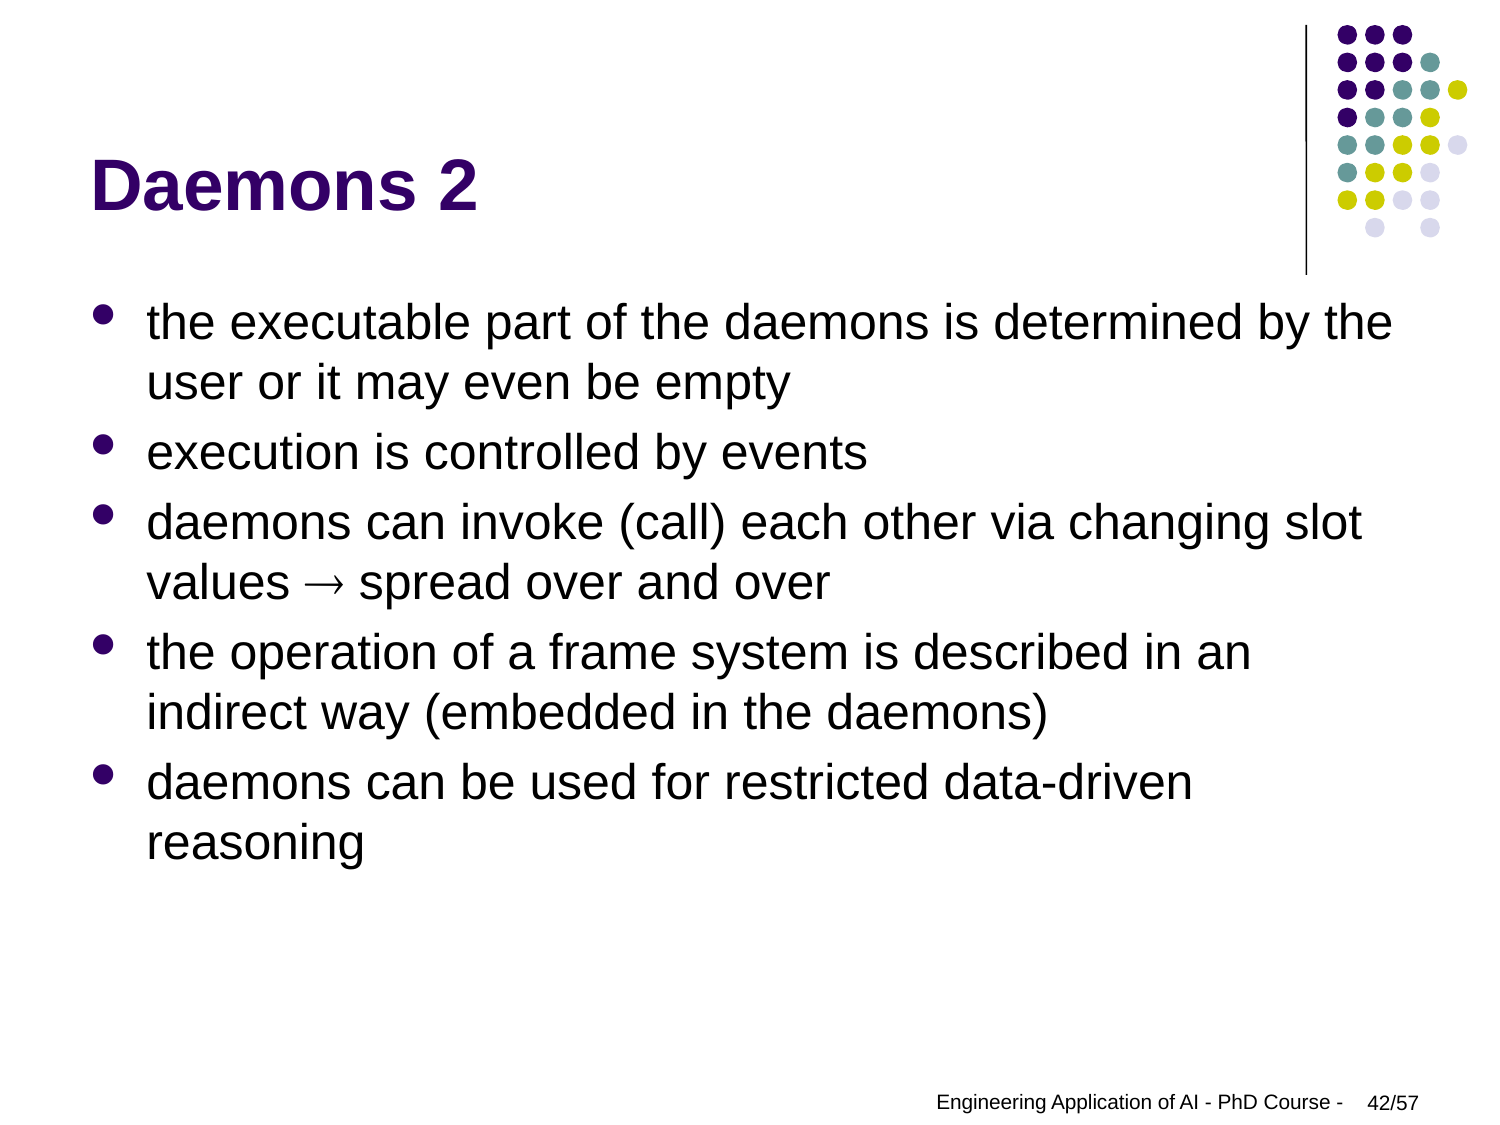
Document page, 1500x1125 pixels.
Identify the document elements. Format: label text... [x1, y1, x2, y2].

footer Engineering Application of AI - PhD Course - [855, 1080, 1365, 1125]
list the executable part of the daemons is determined by the user or it may even be empty execution is controlled by events daemons can invoke (call) each other via changing slot values  spread over and over the operation of a frame system is described in an indirect way (embedded in the daemons) daemons can be used for restricted data-driven reasoning [74, 281, 1426, 1006]
slide_number 42/57 [1352, 1082, 1448, 1125]
title Daemons 2 [74, 19, 1313, 233]
